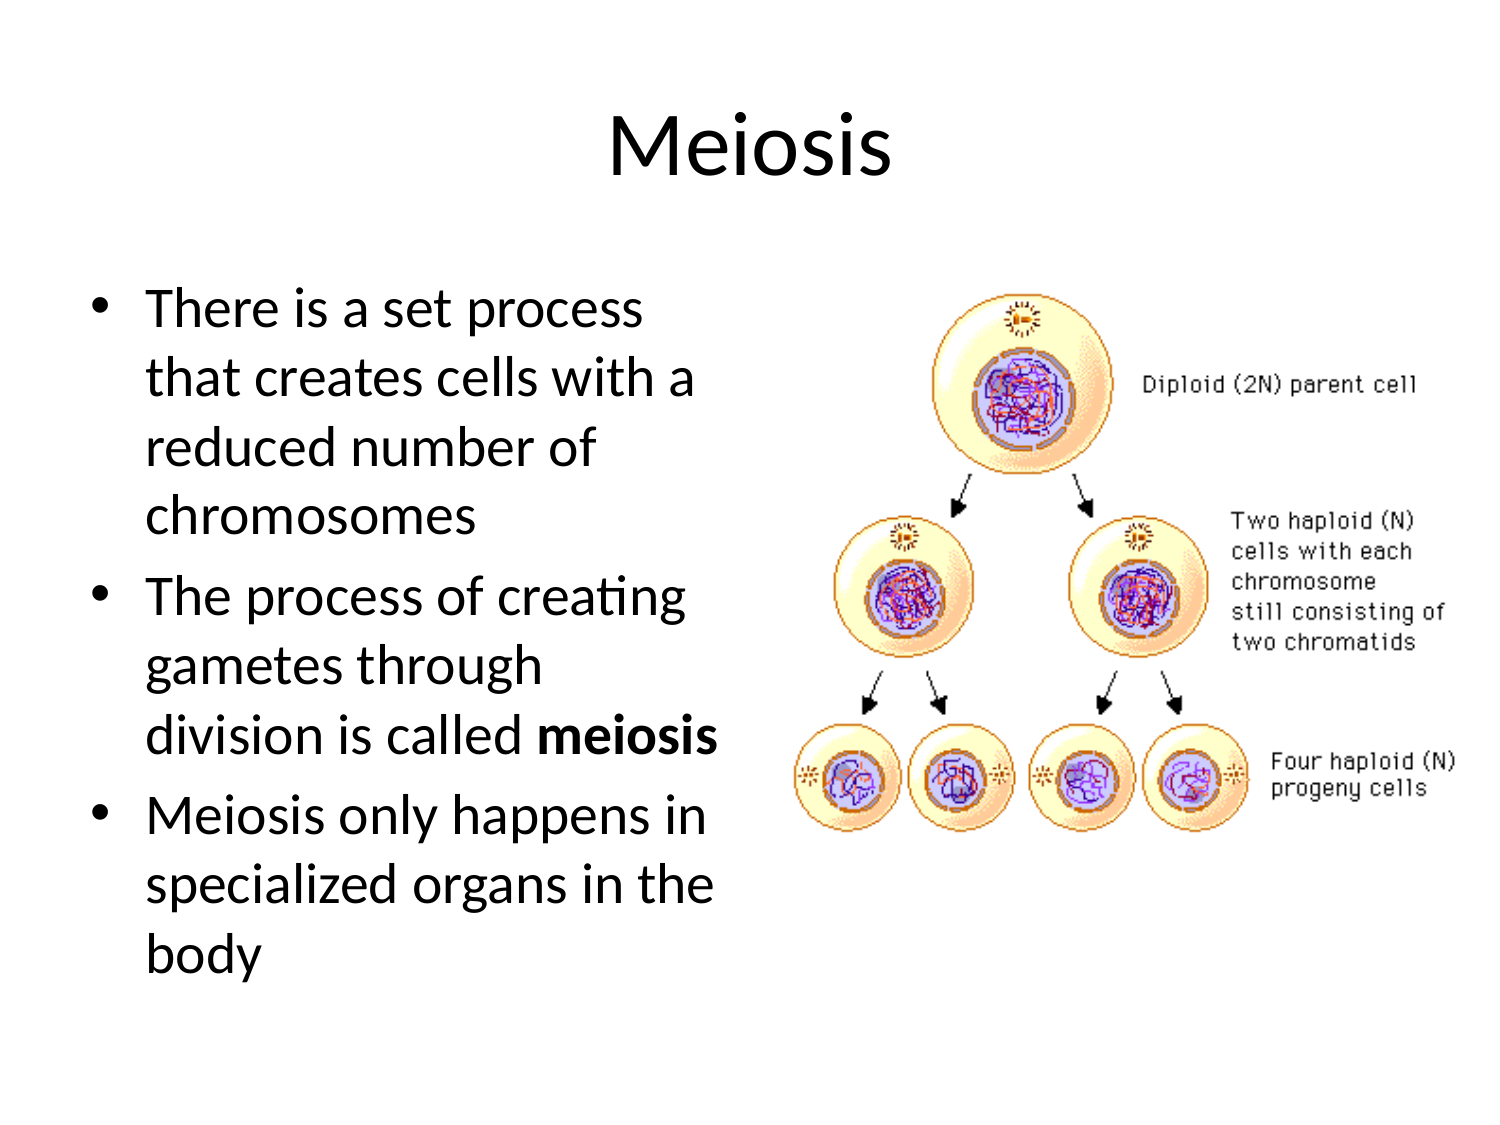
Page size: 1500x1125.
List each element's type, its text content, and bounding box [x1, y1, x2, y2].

picture [787, 287, 1467, 838]
title Meiosis [75, 45, 1425, 233]
list There is a set process that creates cells with a reduced number of chromosomes The process of creating gametes through division is called meiosis Meiosis only happens in specialized organs in the body [75, 262, 738, 1005]
